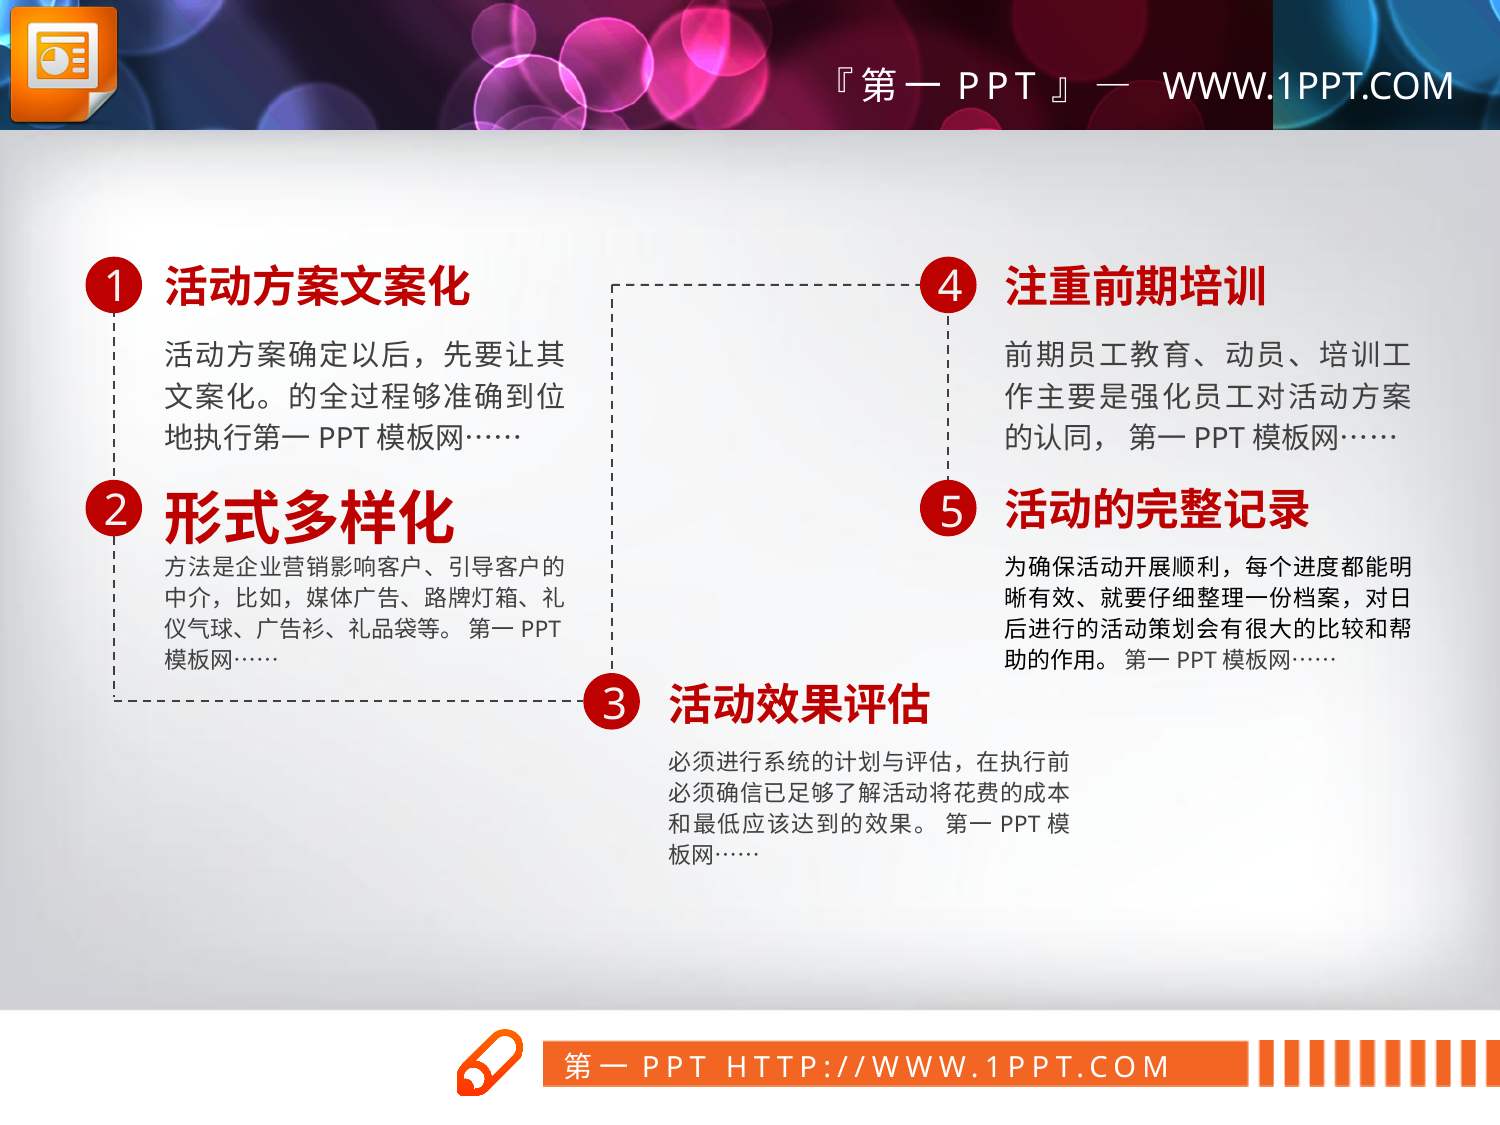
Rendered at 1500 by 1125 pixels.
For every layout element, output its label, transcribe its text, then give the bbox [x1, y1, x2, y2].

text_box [919, 479, 977, 537]
text_box 注重前期培训 [1004, 258, 1355, 311]
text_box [919, 256, 977, 314]
text_box 活动的完整记录 [1004, 481, 1369, 535]
text_box 必须进行系统的计划与评估，在执行前必须确信已足够了解活动将花费的成本和最低应该达到的效果。 第一PPT模板网…… [668, 743, 1071, 869]
picture [543, 1040, 1500, 1087]
text_box 为确保活动开展顺利，每个进度都能明晰有效、就要仔细整理一份档案，对日后进行的活动策划会有很大的比较和帮助的作用。 第一PPT模板网…… [1004, 548, 1413, 674]
text_box 形式多样化 [164, 481, 535, 552]
text_box 活动方案文案化 [164, 258, 495, 311]
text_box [85, 256, 143, 314]
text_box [85, 479, 143, 537]
text_box 活动效果评估 [668, 676, 937, 730]
text_box 方法是企业营销影响客户、引导客户的中介，比如，媒体广告、路牌灯箱、礼仪气球、广告衫、礼品袋等。 第一PPT模板网…… [164, 548, 566, 674]
text_box 活动方案确定以后，先要让其文案化。的全过程够准确到位地执行第一PPT模板网…… [164, 329, 566, 455]
picture [0, 0, 1500, 1012]
text_box 前期员工教育、动员、培训工作主要是强化员工对活动方案的认同， 第一PPT模板网…… [1004, 329, 1413, 455]
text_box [583, 672, 641, 730]
